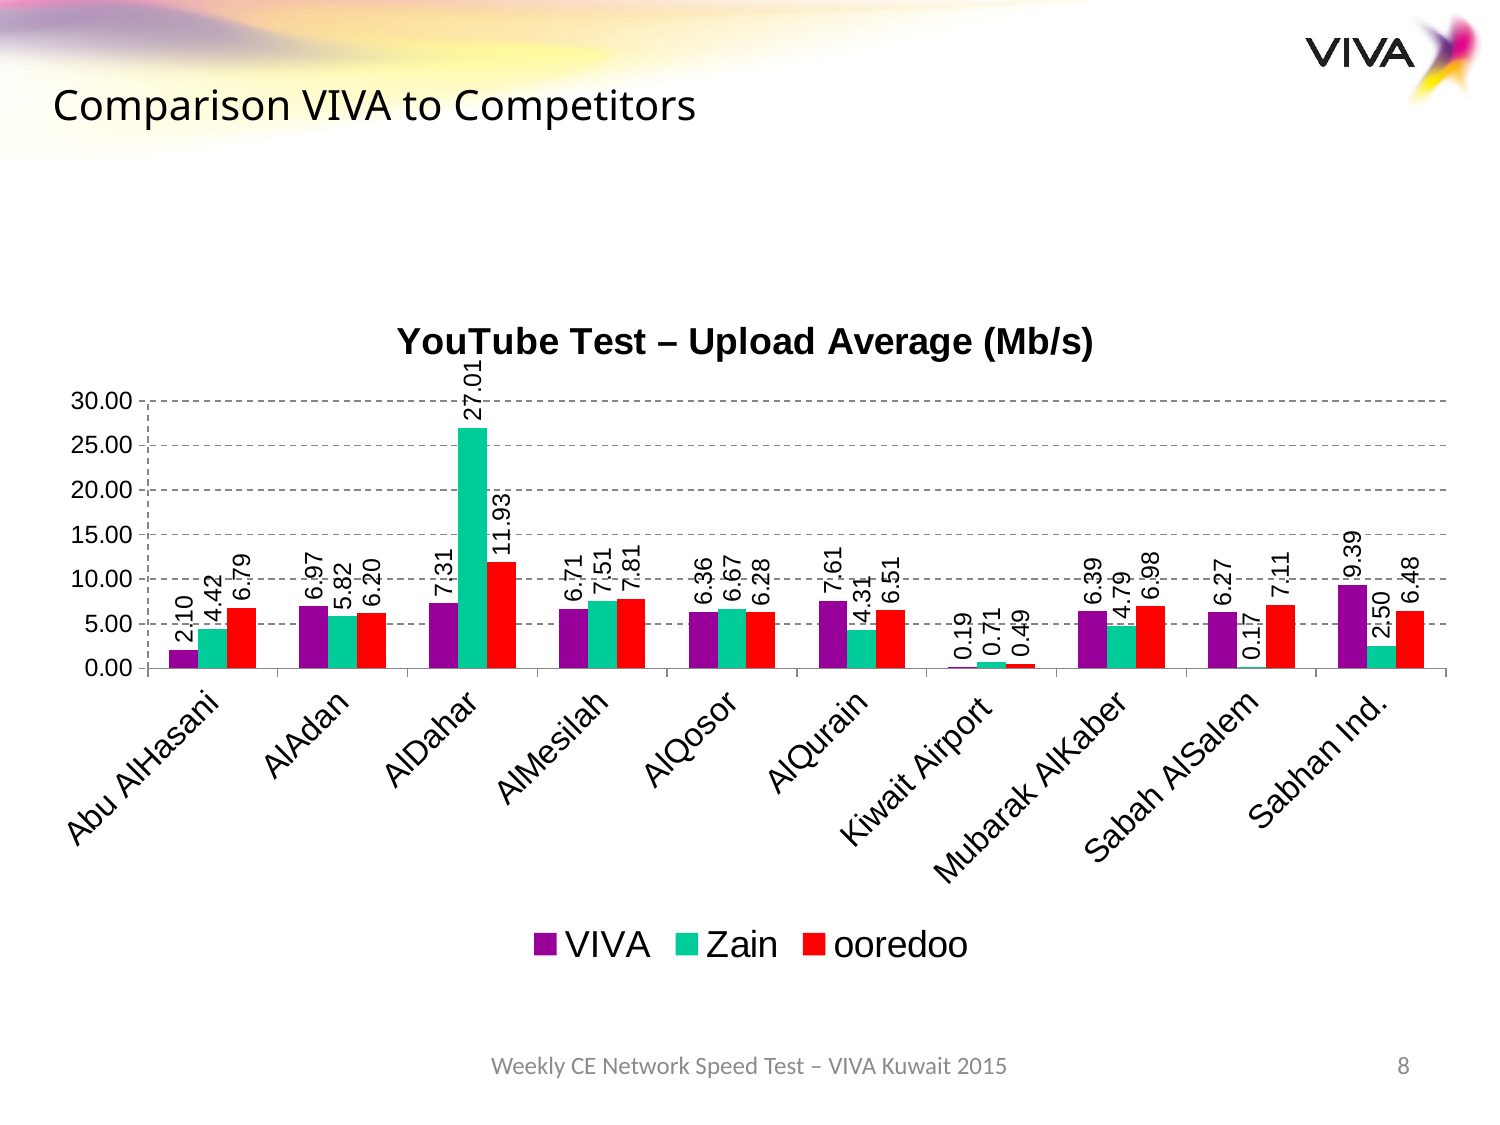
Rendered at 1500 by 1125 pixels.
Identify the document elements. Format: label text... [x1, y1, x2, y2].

text_box Comparison VIVA to Competitors [37, 24, 1278, 184]
picture [0, 0, 1089, 160]
text_box 8 [1074, 1042, 1425, 1103]
text_box Weekly CE Network Speed Test – VIVA Kuwait 2015 [205, 1042, 1074, 1103]
chart [27, 287, 1476, 974]
picture [1300, 12, 1485, 105]
